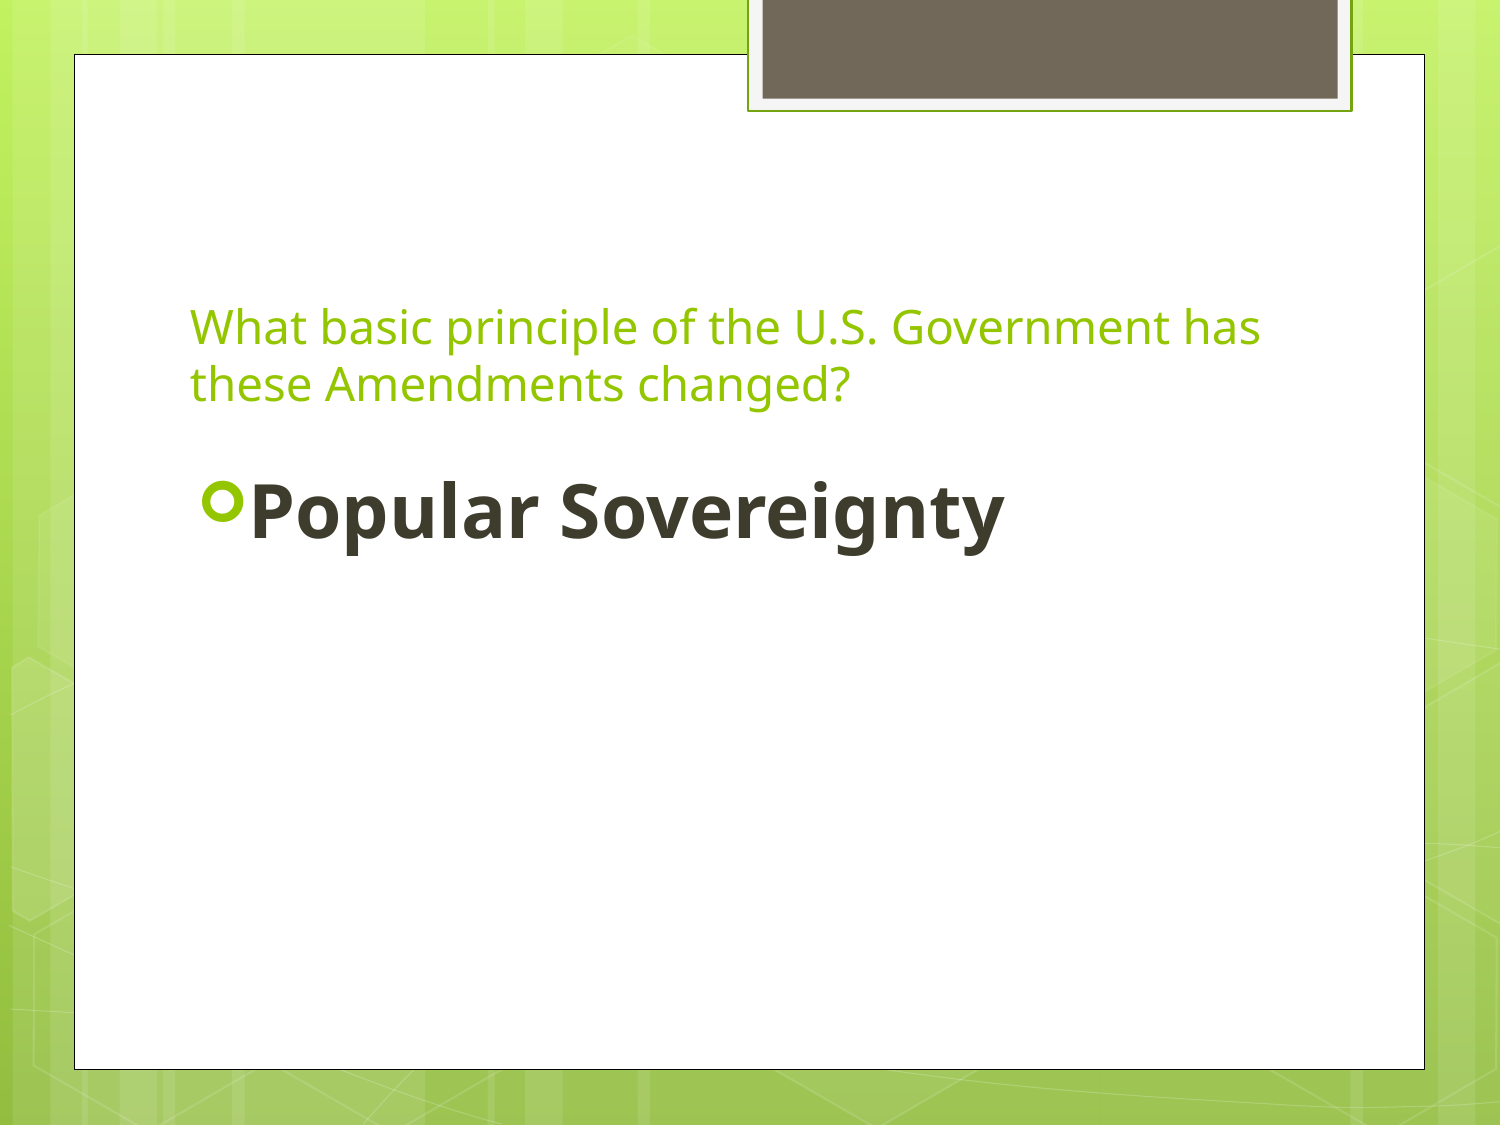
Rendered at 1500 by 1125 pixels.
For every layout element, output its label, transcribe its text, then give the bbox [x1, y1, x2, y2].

title What basic principle of the U.S. Government has these Amendments changed? [174, 287, 1328, 475]
list Popular Sovereignty [171, 381, 1283, 957]
